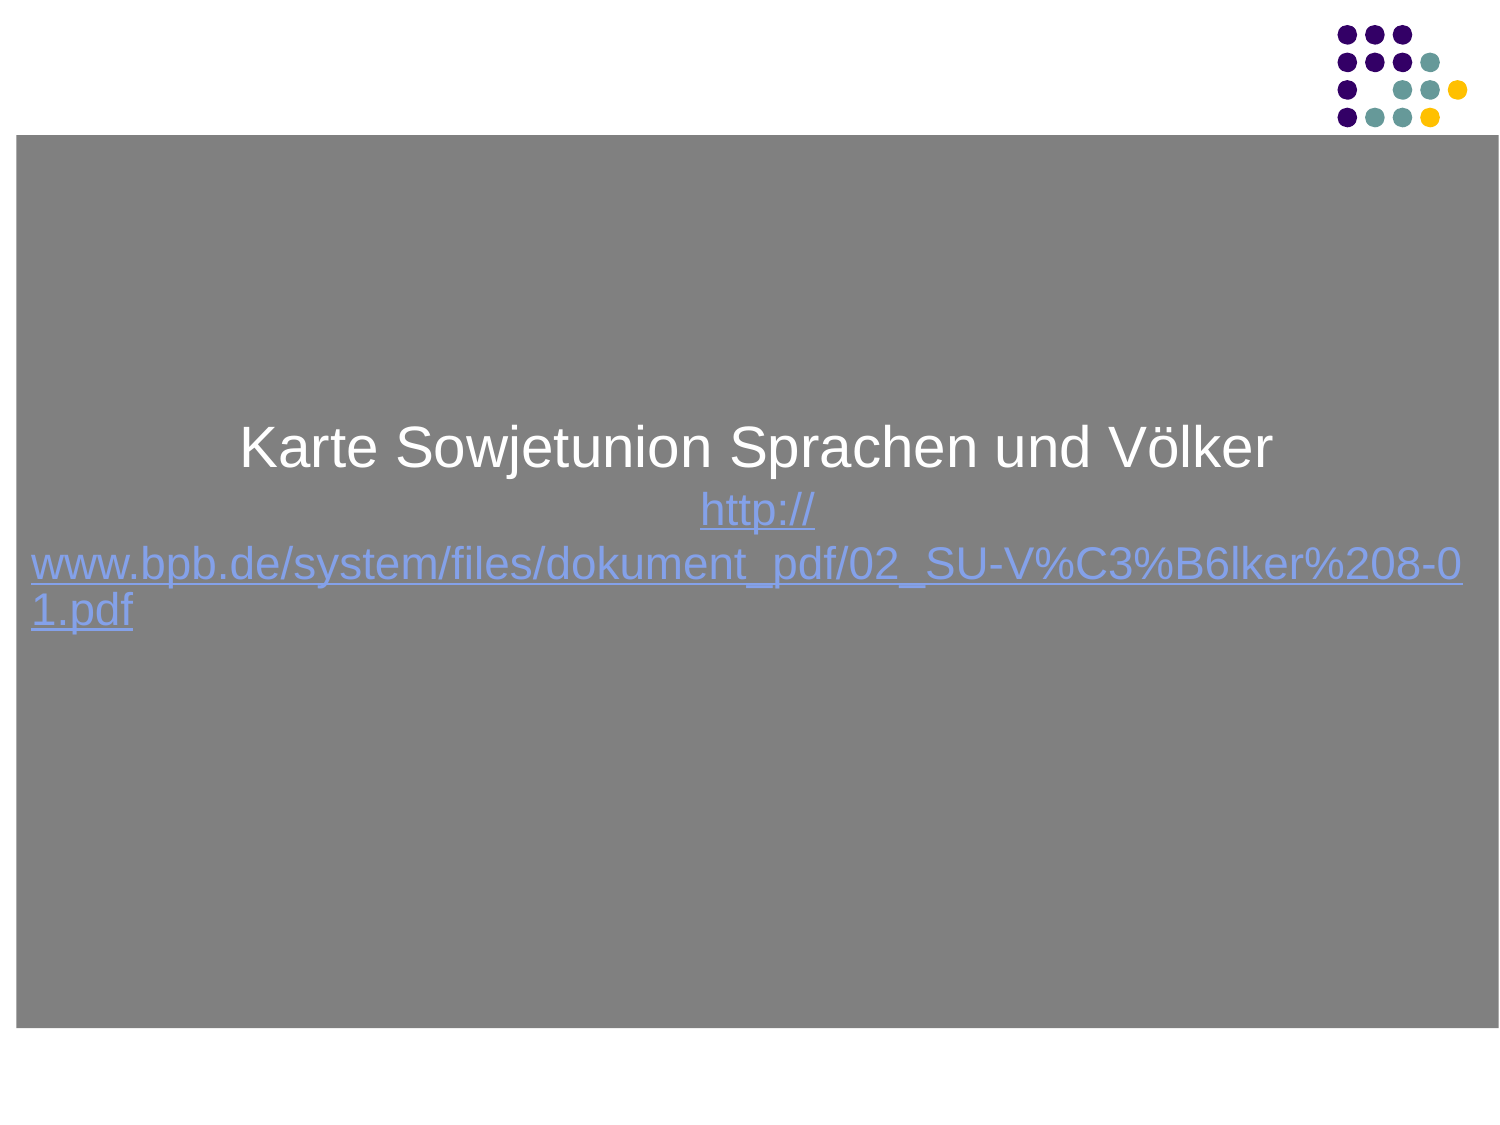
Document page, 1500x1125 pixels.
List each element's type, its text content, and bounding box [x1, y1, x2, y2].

text_box Karte Sowjetunion Sprachen und Völker http://www.bpb.de/system/files/dokument_pdf/02_SU-V%C3%B6lker%208-01.pdf [16, 135, 1499, 1029]
